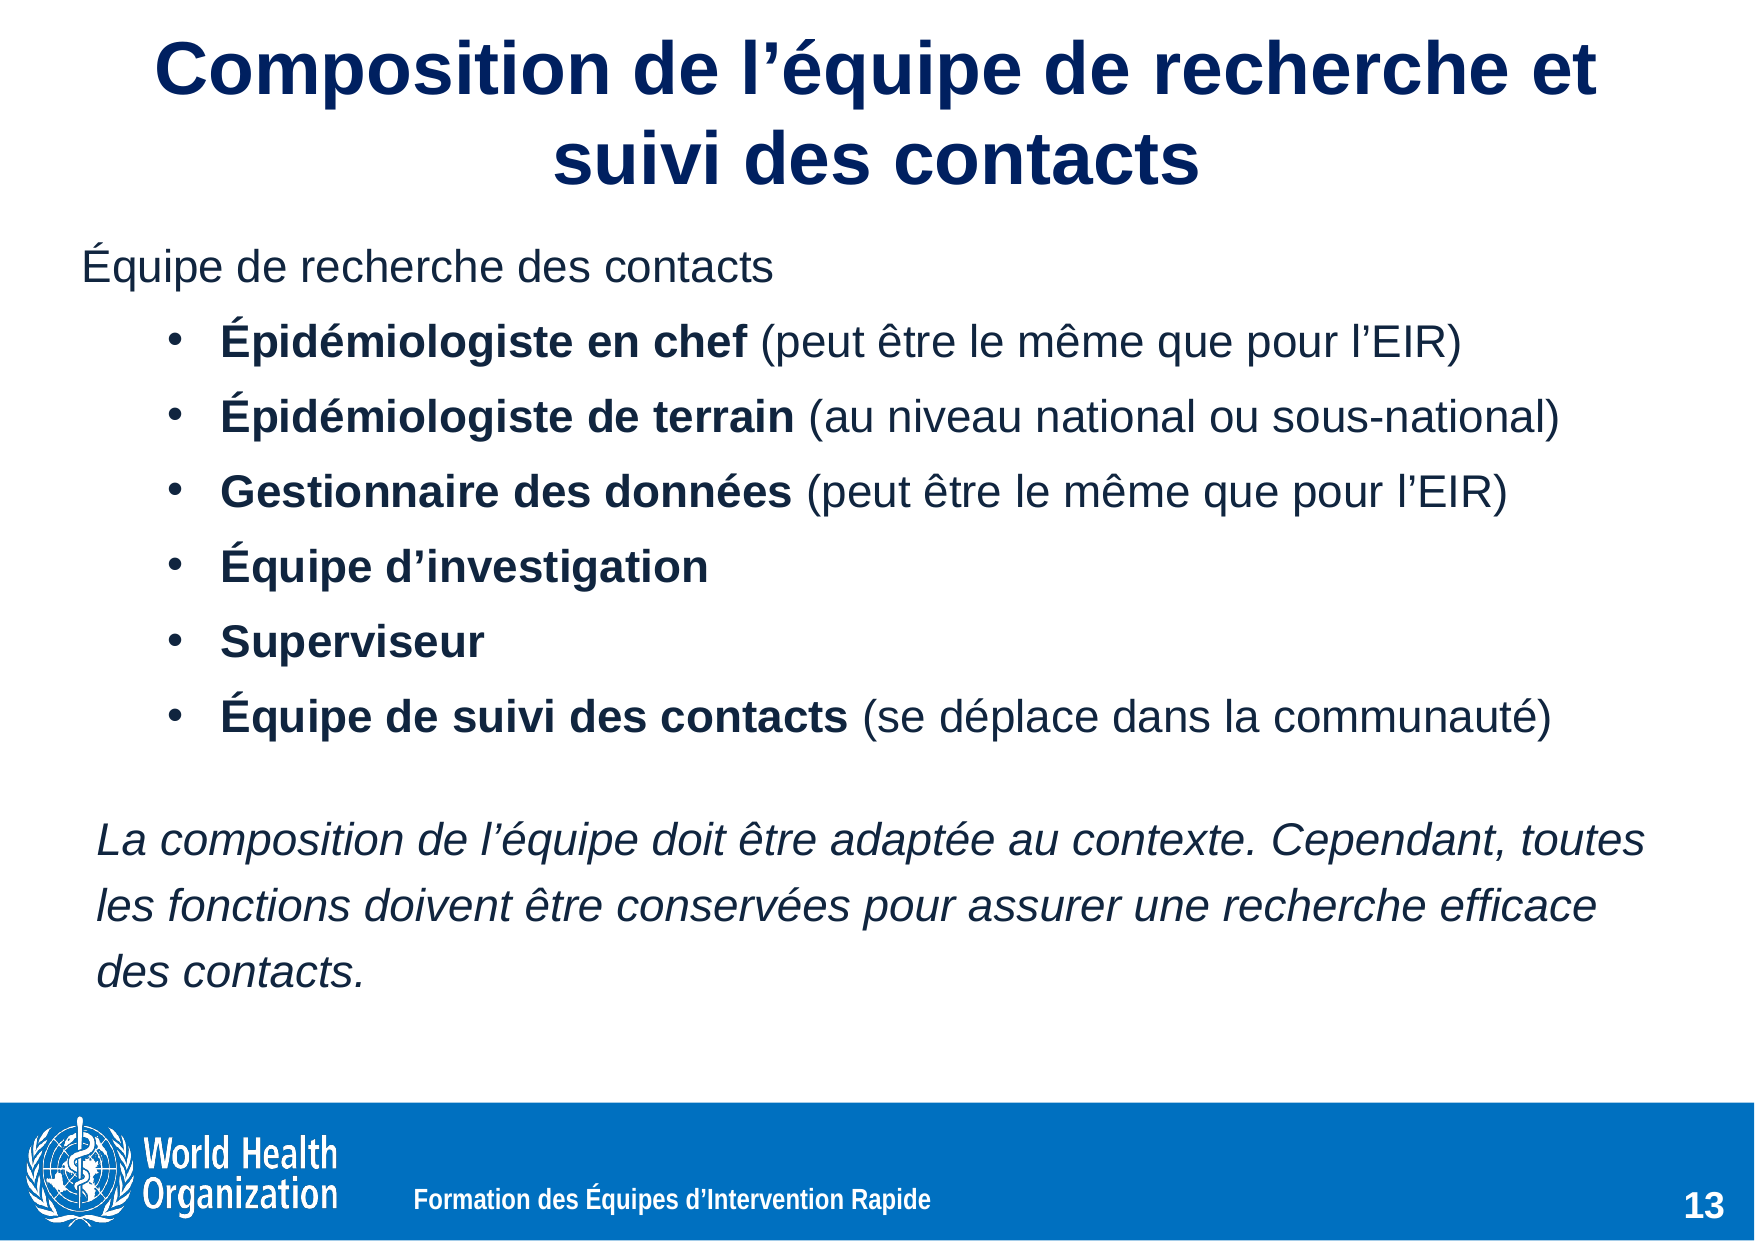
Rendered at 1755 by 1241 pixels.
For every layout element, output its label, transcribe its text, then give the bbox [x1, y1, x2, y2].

title Composition de l’équipe de recherche et suivi des contacts [87, 5, 1667, 213]
picture [25, 1116, 337, 1227]
list Équipe de recherche des contacts Épidémiologiste en chef (peut être le même que pour l’EIR) Épidémiologiste de terrain (au niveau national ou sous-national) Gestionnaire des données (peut être le même que pour l’EIR) Équipe d’investigation Superviseur Équipe de suivi des contacts (se déplace dans la communauté) La composition de l’équipe doit être adaptée au contexte. Cependant, toutes les fonctions doivent être conservées pour assurer une recherche efficace des contacts. [64, 216, 1671, 1042]
